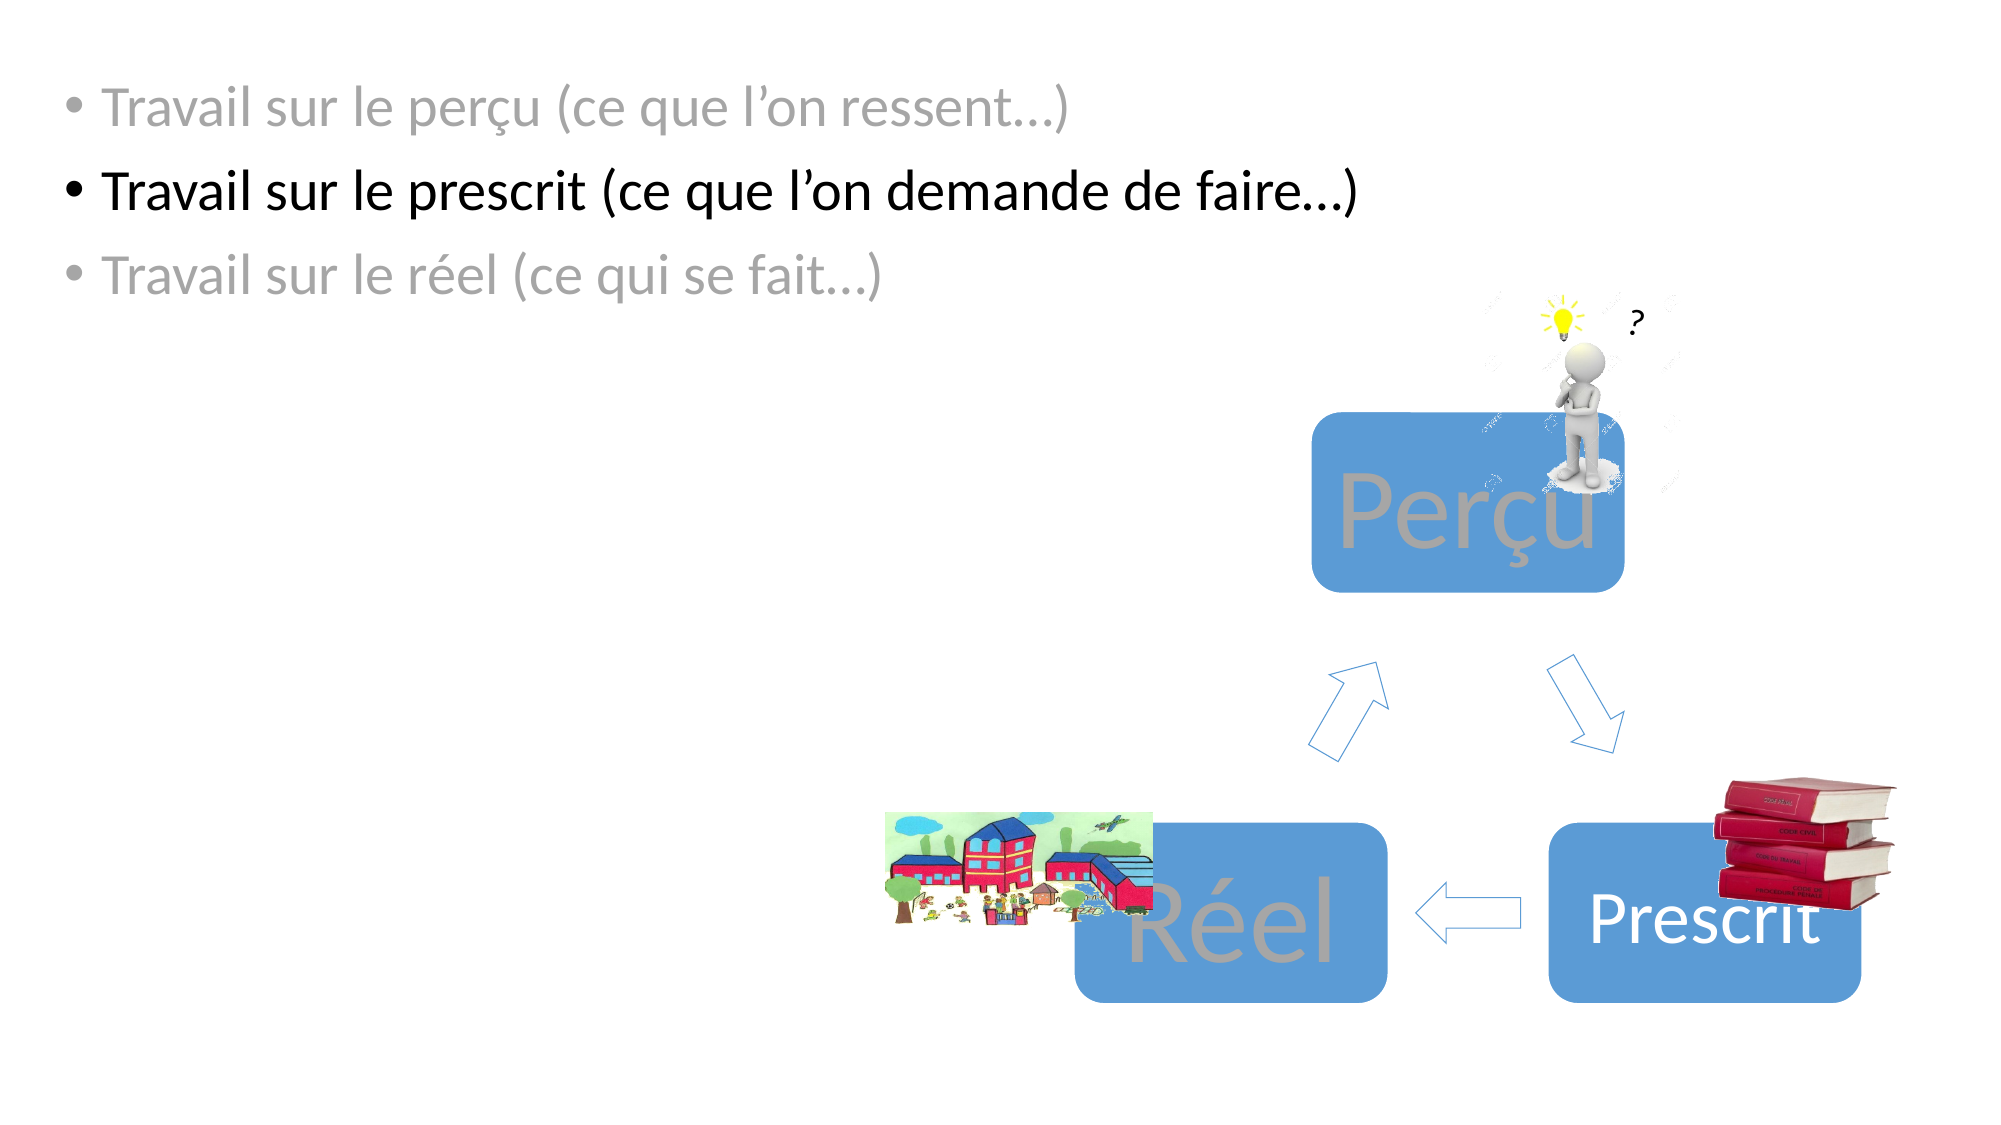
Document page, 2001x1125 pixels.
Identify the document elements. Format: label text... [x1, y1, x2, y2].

picture [885, 812, 1153, 928]
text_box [1476, 286, 1687, 498]
picture [1635, 758, 1973, 928]
list Travail sur le perçu (ce que l’on ressent…) Travail sur le prescrit (ce que l’on demande de faire…) Travail sur le réel (ce qui se fait…) [49, 69, 1825, 362]
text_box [838, 411, 2000, 1125]
